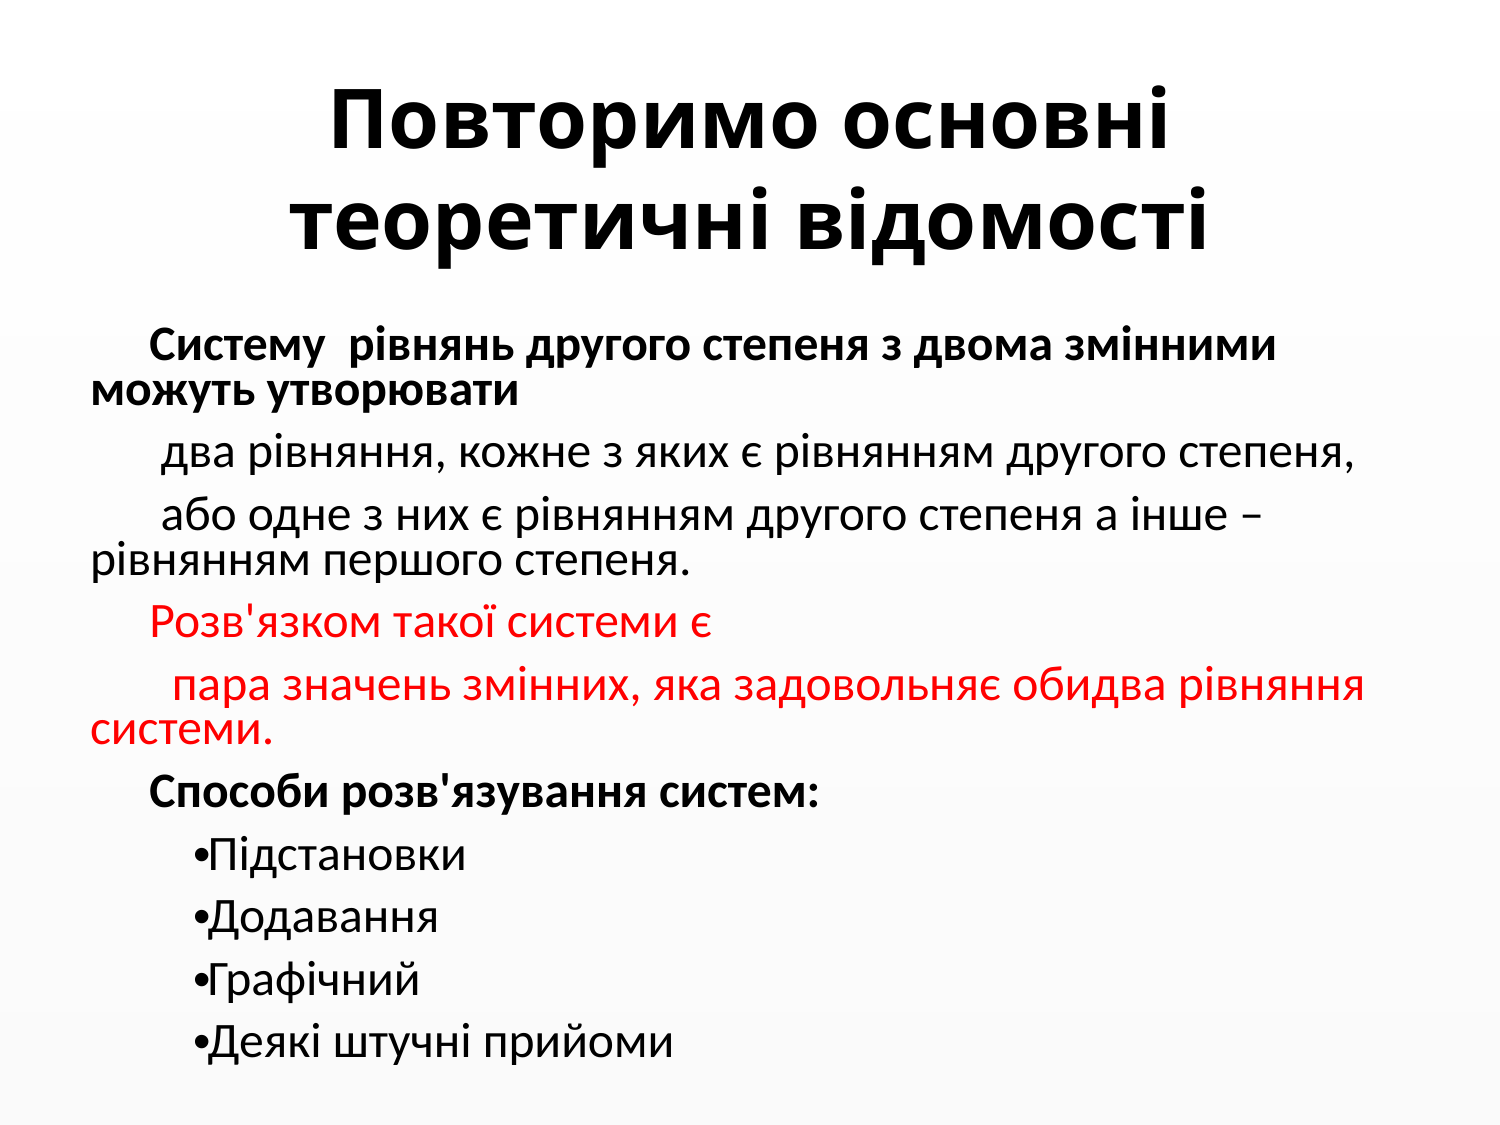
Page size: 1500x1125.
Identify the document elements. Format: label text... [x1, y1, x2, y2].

title Повторимо основні теоретичні відомості [103, 59, 1397, 278]
list Систему рівнянь другого степеня з двома змінними можуть утворювати два рівняння, кожне з яких є рівнянням другого степеня, або одне з них є рівнянням другого степеня а інше – рівнянням першого степеня. Розв'язком такої системи є пара значень змінних, яка задовольняє обидва рівняння системи. Способи розв'язування систем: Підстановки Додавання Графічний Деякі штучні прийоми [75, 317, 1425, 1090]
